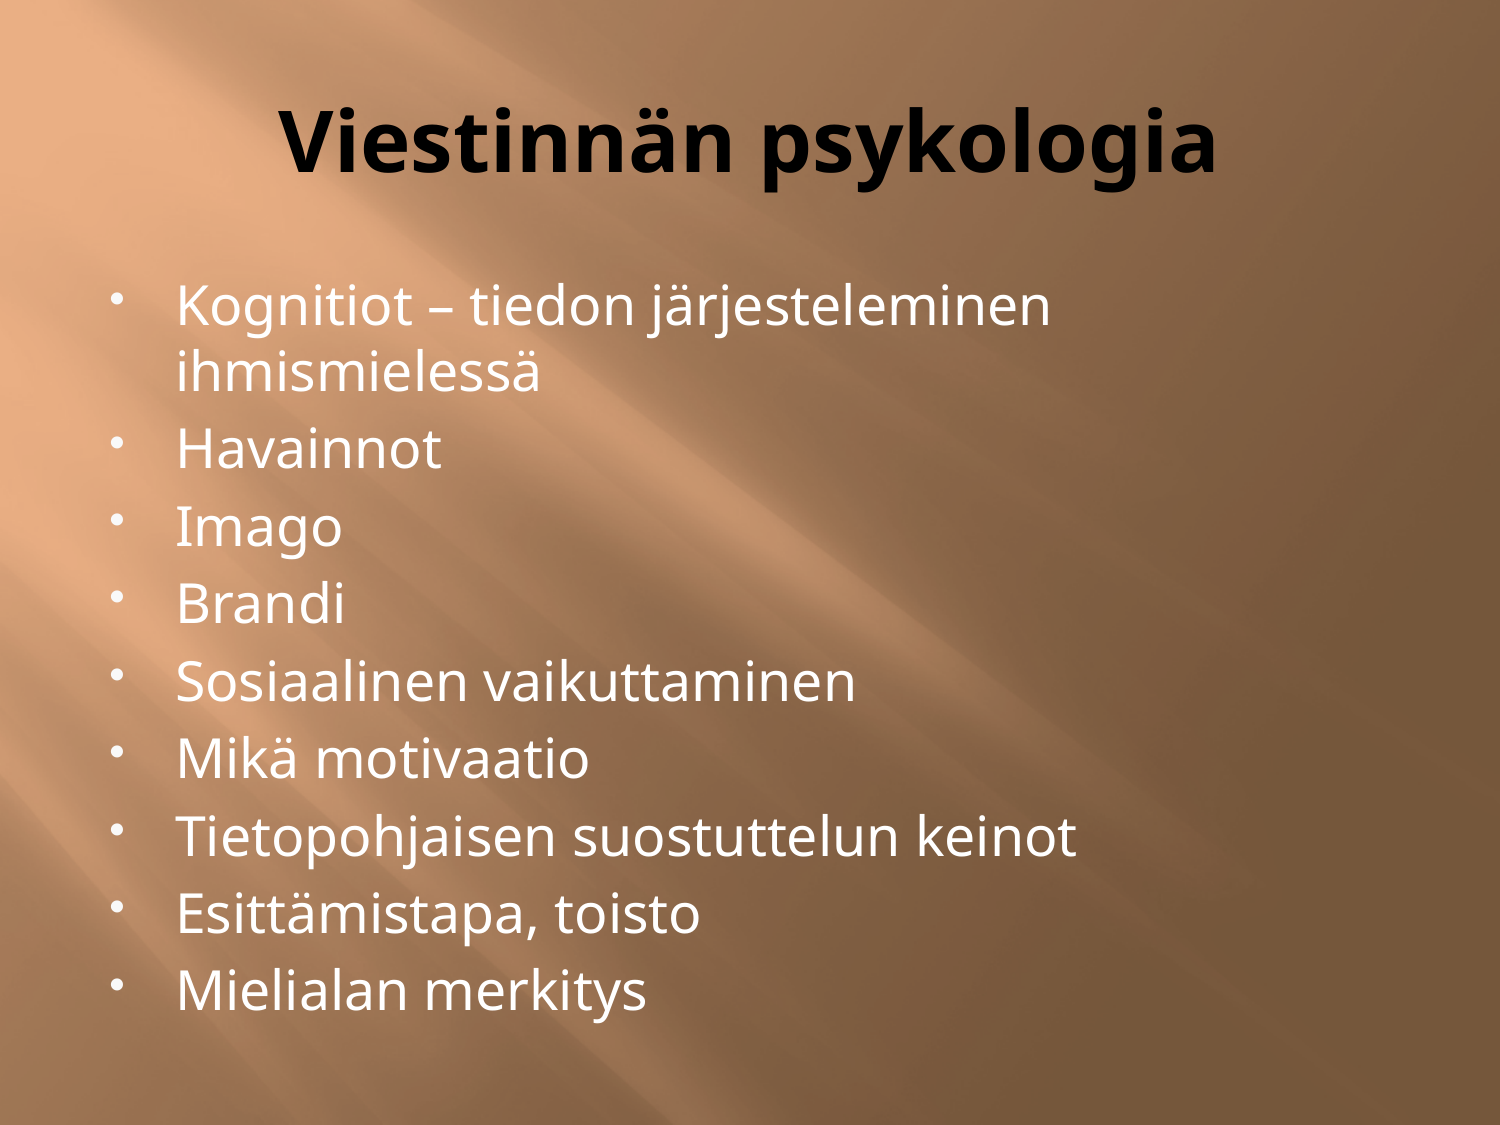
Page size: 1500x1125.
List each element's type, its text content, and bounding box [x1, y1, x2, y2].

list Kognitiot – tiedon järjesteleminen ihmismielessä Havainnot Imago Brandi Sosiaalinen vaikuttaminen Mikä motivaatio Tietopohjaisen suostuttelun keinot Esittämistapa, toisto Mielialan merkitys [75, 262, 1425, 1035]
title Viestinnän psykologia [75, 45, 1425, 233]
